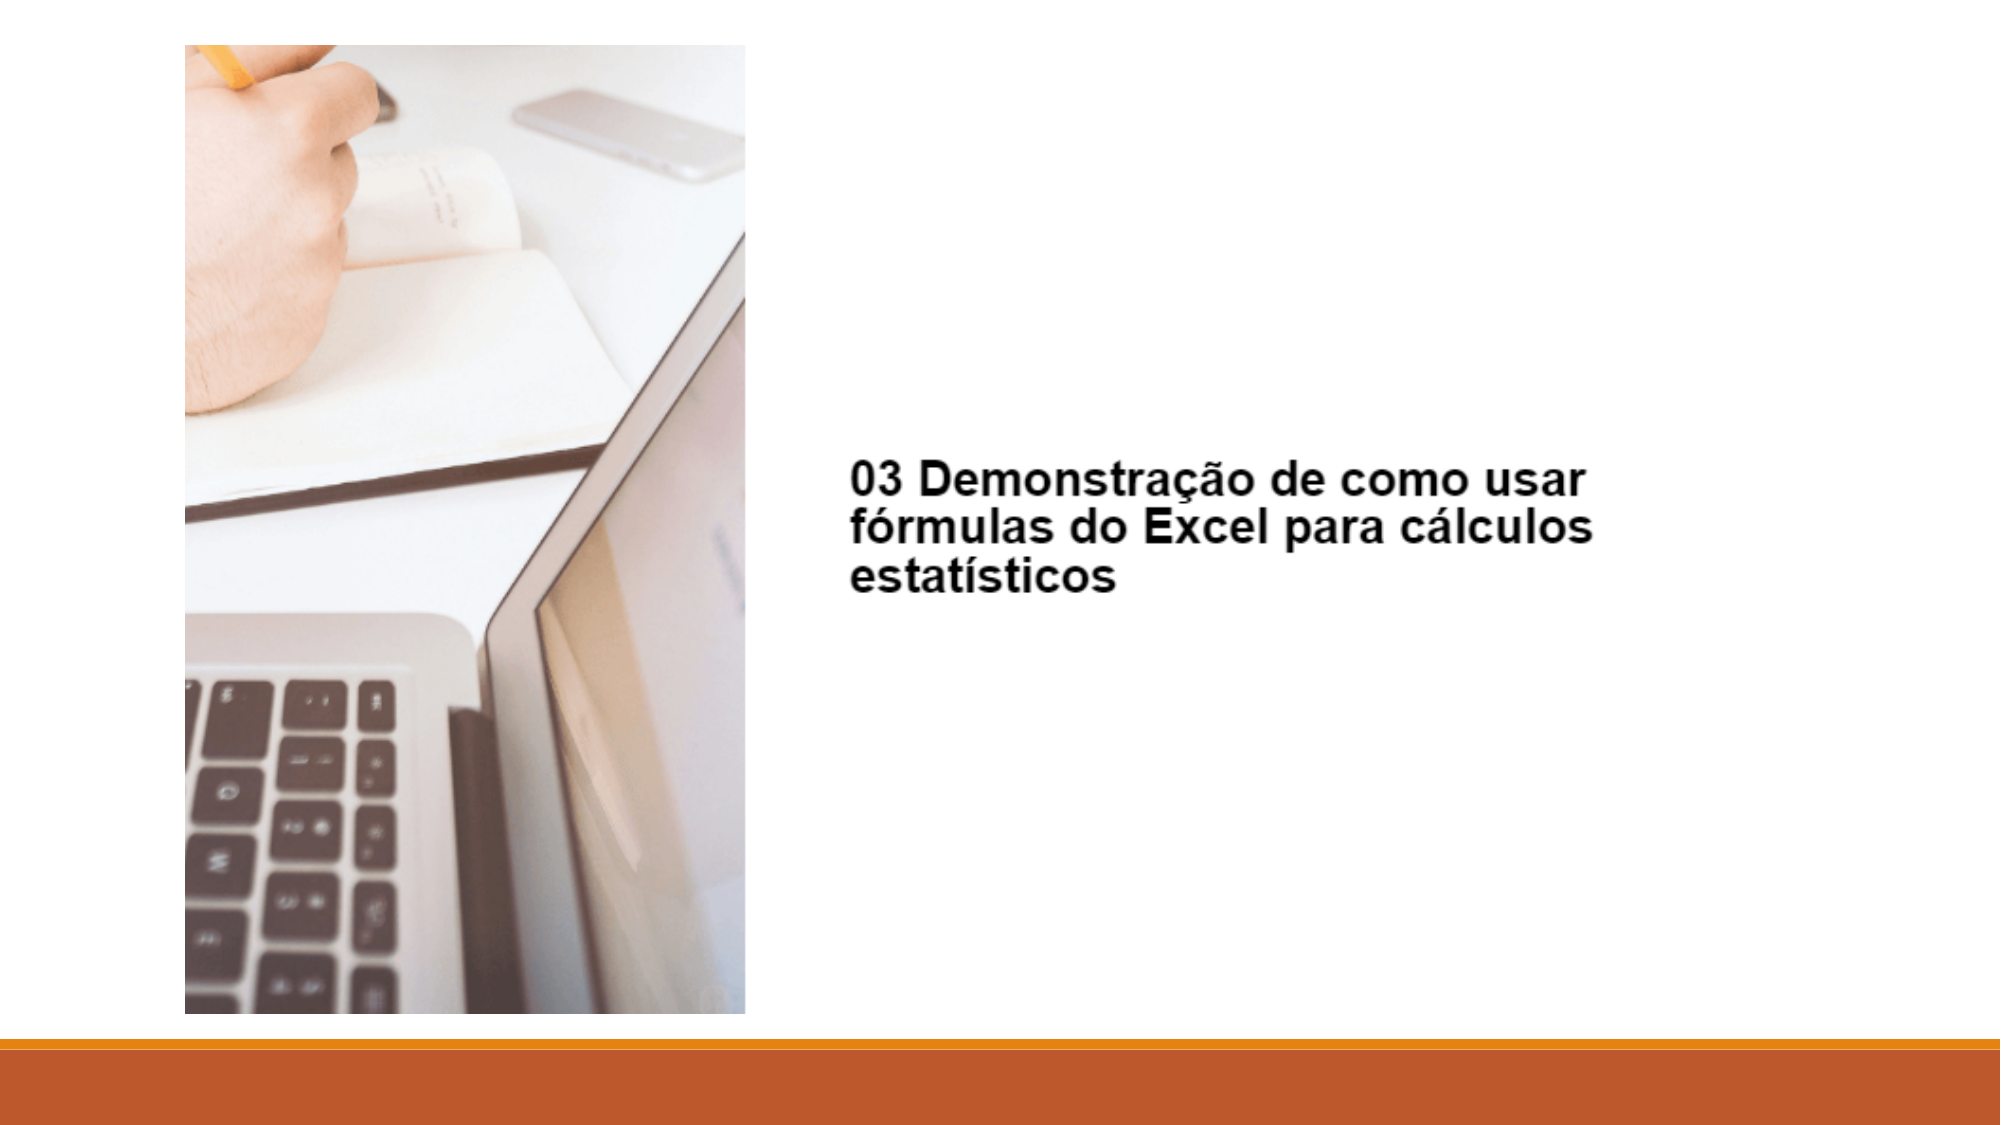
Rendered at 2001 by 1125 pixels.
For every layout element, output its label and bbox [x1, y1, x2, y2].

picture [185, 45, 1848, 1014]
